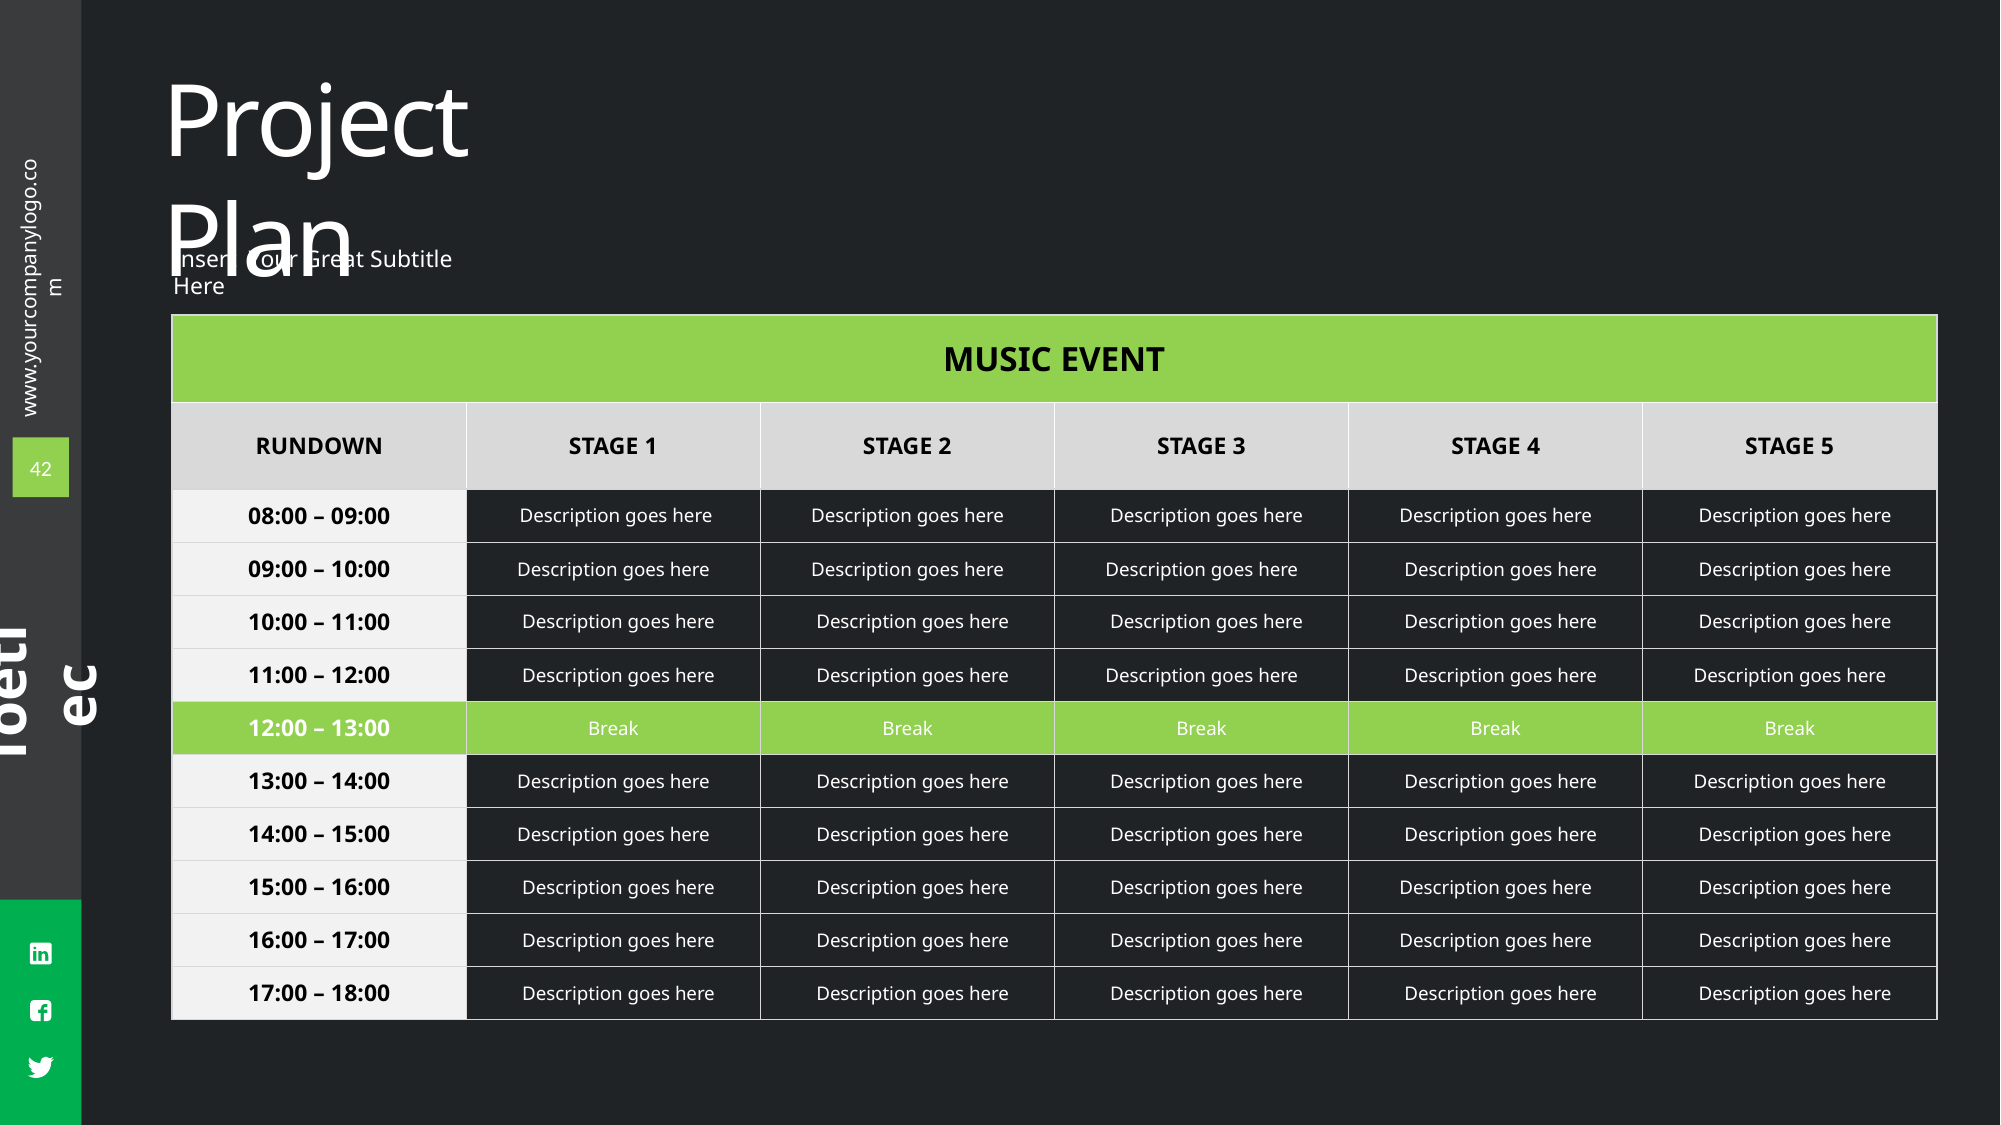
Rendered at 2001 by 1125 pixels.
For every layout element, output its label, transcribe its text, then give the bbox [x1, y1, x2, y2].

table_cell 15:00 – 16:00 [173, 861, 466, 913]
table_cell 16:00 – 17:00 [173, 914, 466, 966]
table_cell Description goes here [1643, 596, 1936, 648]
table_cell Break [1349, 702, 1642, 754]
table_cell Description goes here [1349, 914, 1642, 966]
slide_number 42 [12, 437, 69, 498]
table_cell Description goes here [761, 649, 1054, 701]
table_cell 14:00 – 15:00 [173, 808, 466, 860]
table_cell Description goes here [761, 490, 1054, 542]
table_cell Description goes here [1643, 967, 1936, 1019]
table_cell Description goes here [1349, 967, 1642, 1019]
text_box Project Plan [147, 116, 677, 236]
table_cell STAGE 2 [761, 403, 1054, 488]
table_cell Description goes here [1349, 649, 1642, 701]
table_cell Description goes here [467, 649, 760, 701]
table_cell 12:00 – 13:00 [173, 702, 466, 754]
table_cell RUNDOWN [173, 403, 466, 488]
table_cell 09:00 – 10:00 [173, 543, 466, 595]
table_cell Description goes here [761, 596, 1054, 648]
table_cell Description goes here [1055, 596, 1348, 648]
table_cell Description goes here [1643, 649, 1936, 701]
table_cell 13:00 – 14:00 [173, 755, 466, 807]
table_cell Description goes here [467, 755, 760, 807]
table_cell STAGE 3 [1055, 403, 1348, 488]
table_cell Break [1055, 702, 1348, 754]
table_cell Description goes here [467, 596, 760, 648]
table_cell Description goes here [1643, 755, 1936, 807]
table_cell Description goes here [761, 914, 1054, 966]
table_cell Description goes here [1055, 649, 1348, 701]
table_header MUSIC EVENT [173, 316, 1936, 402]
table_cell Description goes here [467, 543, 760, 595]
table_cell STAGE 1 [467, 403, 760, 488]
table_cell Description goes here [1055, 543, 1348, 595]
text_box Insert Your Great Subtitle Here [158, 237, 512, 307]
table_cell STAGE 5 [1643, 403, 1936, 488]
table_cell 10:00 – 11:00 [173, 596, 466, 648]
table_cell Description goes here [1643, 808, 1936, 860]
table_cell Description goes here [467, 808, 760, 860]
table_cell 17:00 – 18:00 [173, 967, 466, 1019]
table_cell Break [467, 702, 760, 754]
table_cell Description goes here [467, 861, 760, 913]
table_cell Description goes here [467, 967, 760, 1019]
table_cell Description goes here [1349, 596, 1642, 648]
table_cell Description goes here [1055, 967, 1348, 1019]
table_cell Description goes here [761, 808, 1054, 860]
table_cell Description goes here [1055, 861, 1348, 913]
table_cell Break [761, 702, 1054, 754]
table_cell Description goes here [1055, 914, 1348, 966]
table_cell Description goes here [1349, 808, 1642, 860]
table_cell STAGE 4 [1349, 403, 1642, 488]
table_cell Description goes here [1349, 543, 1642, 595]
table_cell Description goes here [1643, 861, 1936, 913]
table_cell Description goes here [761, 755, 1054, 807]
table_cell Description goes here [1055, 490, 1348, 542]
table_cell Description goes here [761, 967, 1054, 1019]
table_cell Description goes here [1643, 914, 1936, 966]
table_cell Description goes here [761, 861, 1054, 913]
table_cell Description goes here [1643, 543, 1936, 595]
table_cell Description goes here [1349, 755, 1642, 807]
table_cell Description goes here [467, 490, 760, 542]
table_cell Description goes here [761, 543, 1054, 595]
table_cell Description goes here [1055, 755, 1348, 807]
table_cell Break [1643, 702, 1936, 754]
table_cell 11:00 – 12:00 [173, 649, 466, 701]
table_cell Description goes here [1349, 861, 1642, 913]
table_cell Description goes here [1643, 490, 1936, 542]
table_cell Description goes here [1055, 808, 1348, 860]
table_cell 08:00 – 09:00 [173, 490, 466, 542]
table_cell Description goes here [467, 914, 760, 966]
table_cell Description goes here [1349, 490, 1642, 542]
